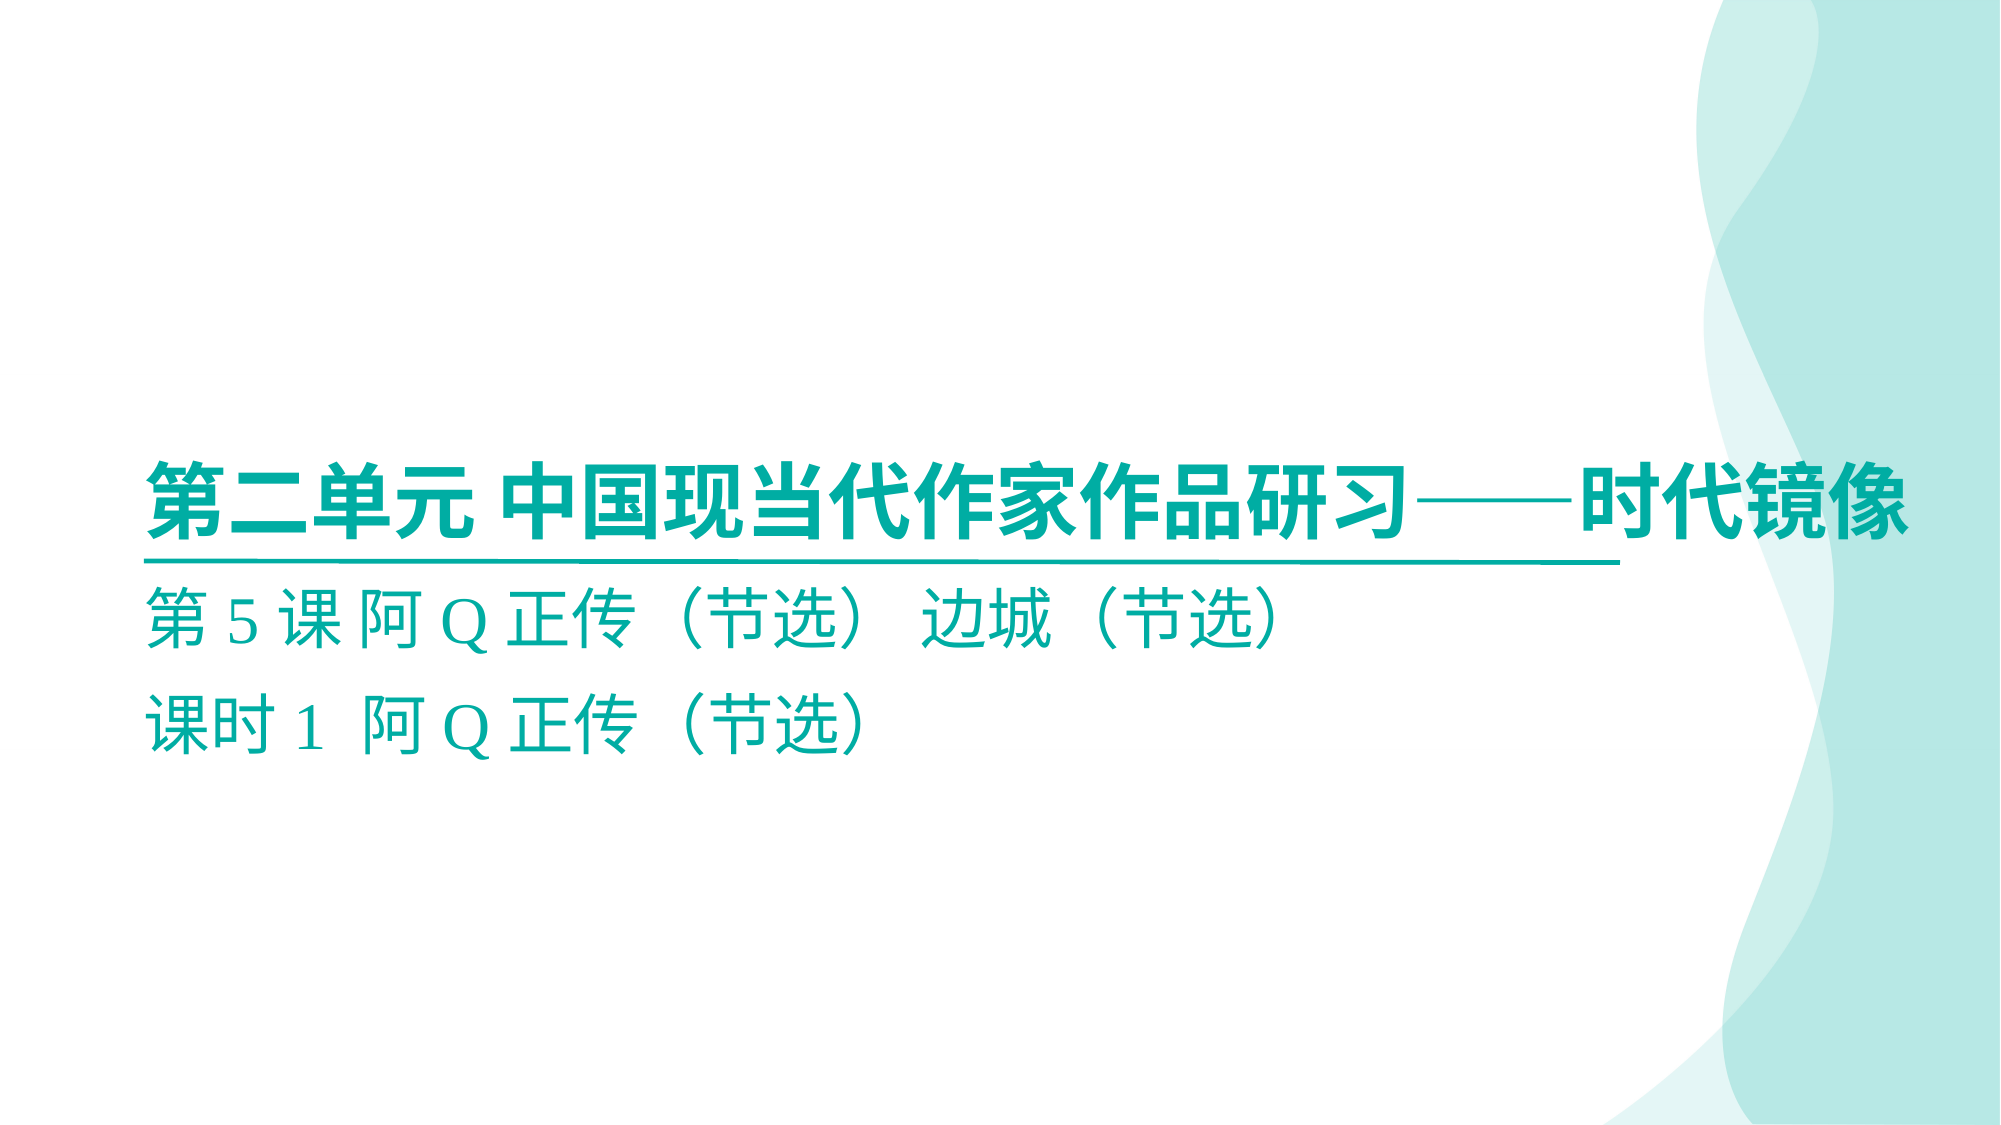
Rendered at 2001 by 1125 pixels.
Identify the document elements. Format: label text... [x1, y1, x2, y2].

text_box 课时1 阿Q正传（节选） [143, 679, 1946, 847]
picture [0, 0, 2000, 1125]
text_box 第二单元 中国现当代作家作品研习——时代镜像 [143, 430, 1976, 549]
